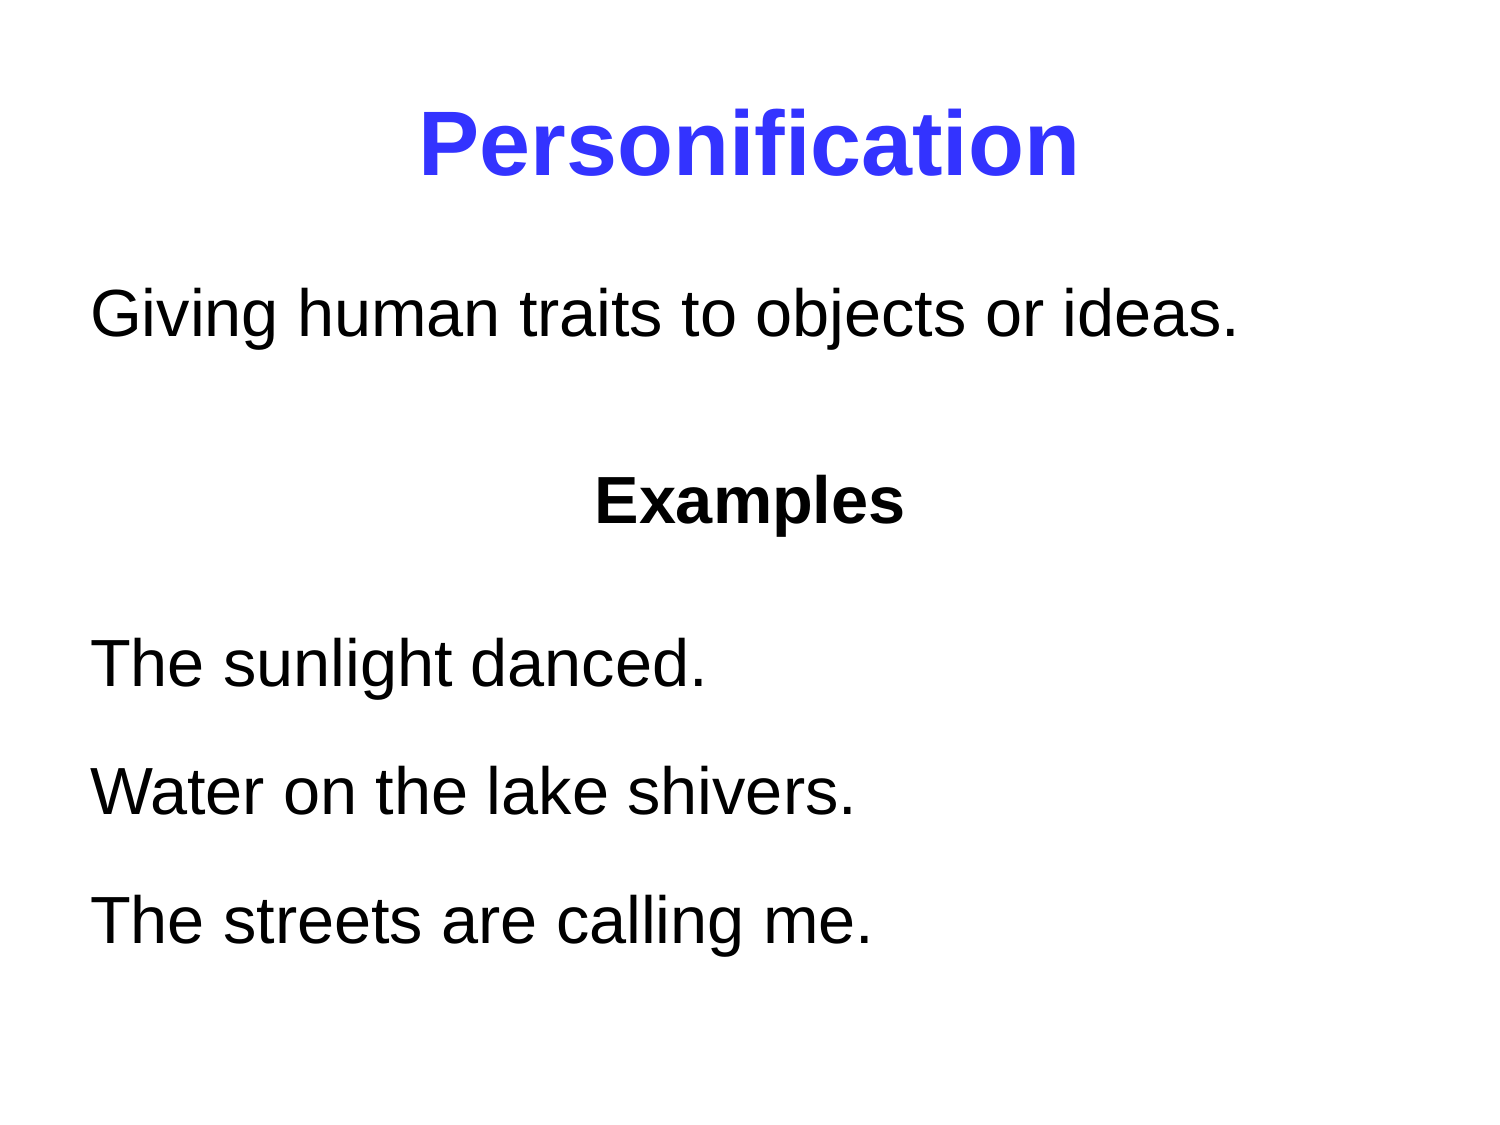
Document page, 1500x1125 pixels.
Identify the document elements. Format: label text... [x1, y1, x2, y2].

title Personification [74, 44, 1426, 233]
list Giving human traits to objects or ideas. Examples The sunlight danced. Water on the lake shivers. The streets are calling me. [74, 262, 1426, 1006]
